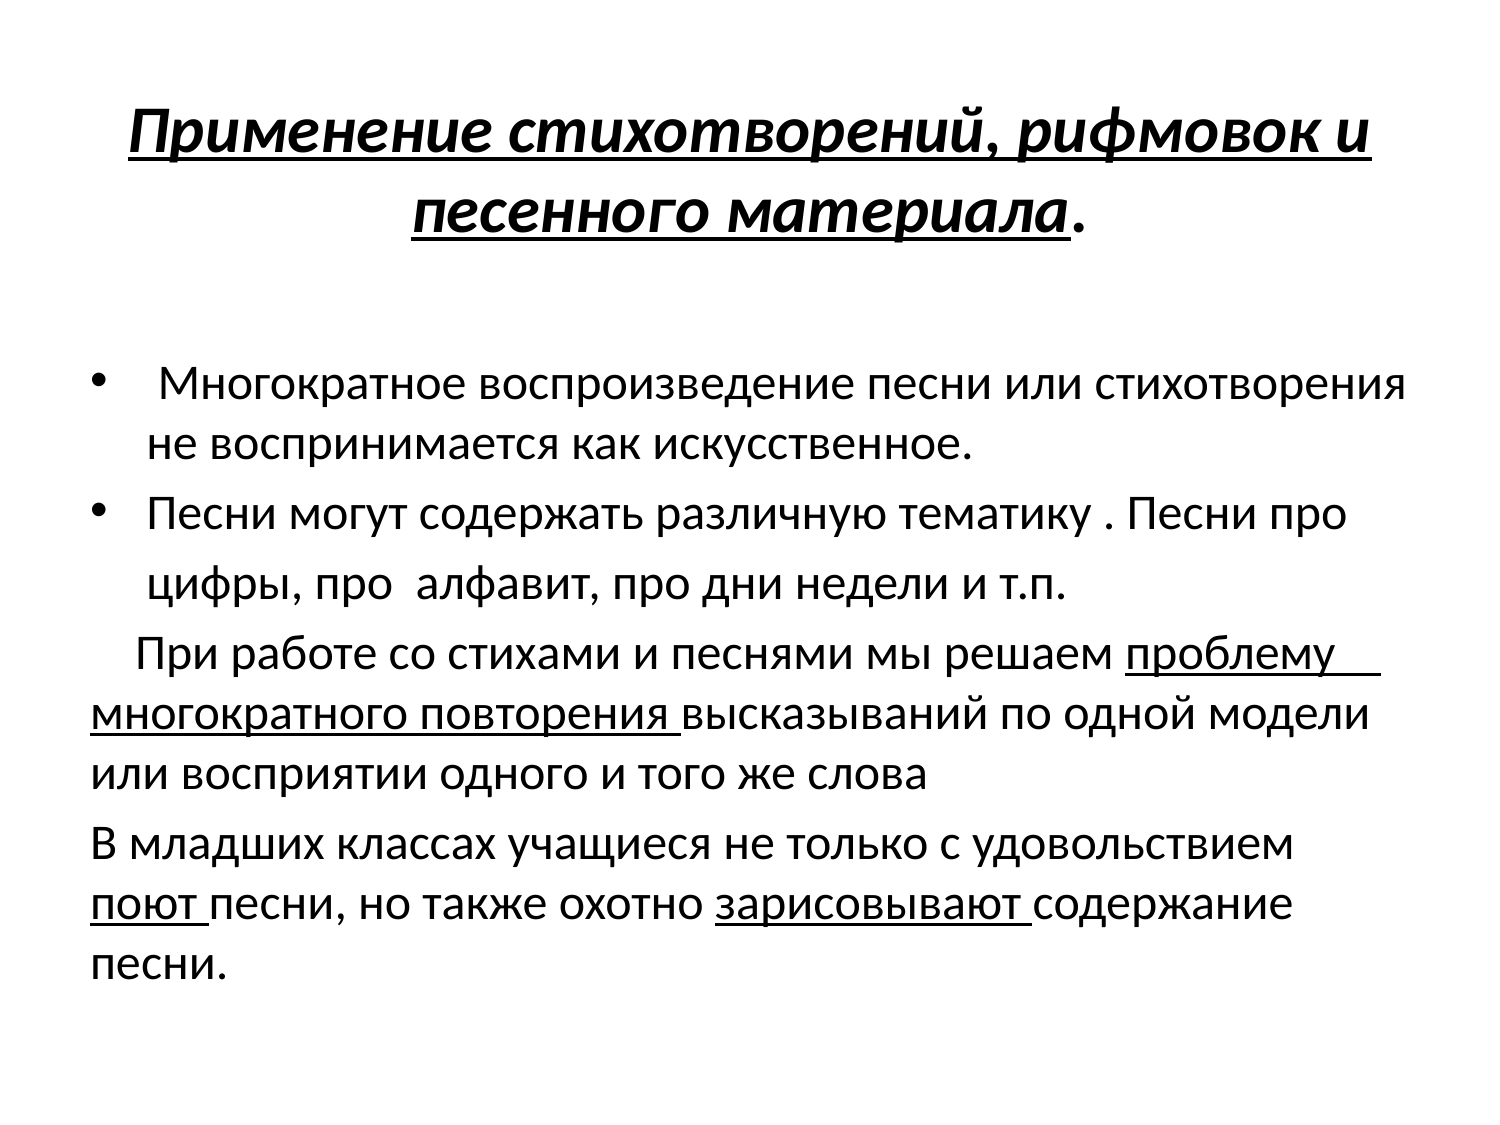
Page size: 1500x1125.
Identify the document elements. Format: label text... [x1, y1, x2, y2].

list Применение стихотворений, рифмовок и песенного материала. Многократное воспроизведение песни или стихотворения не воспринимается как искусственное. Песни могут содержать различную тематику . Песни про цифры, про алфавит, про дни недели и т.п. При работе со стихами и песнями мы решаем проблему многократного повторения высказываний по одной модели или восприятии одного и того же слова В младших классах учащиеся не только с удовольствием поют песни, но также охотно зарисовывают содержание песни. [75, 78, 1425, 1005]
